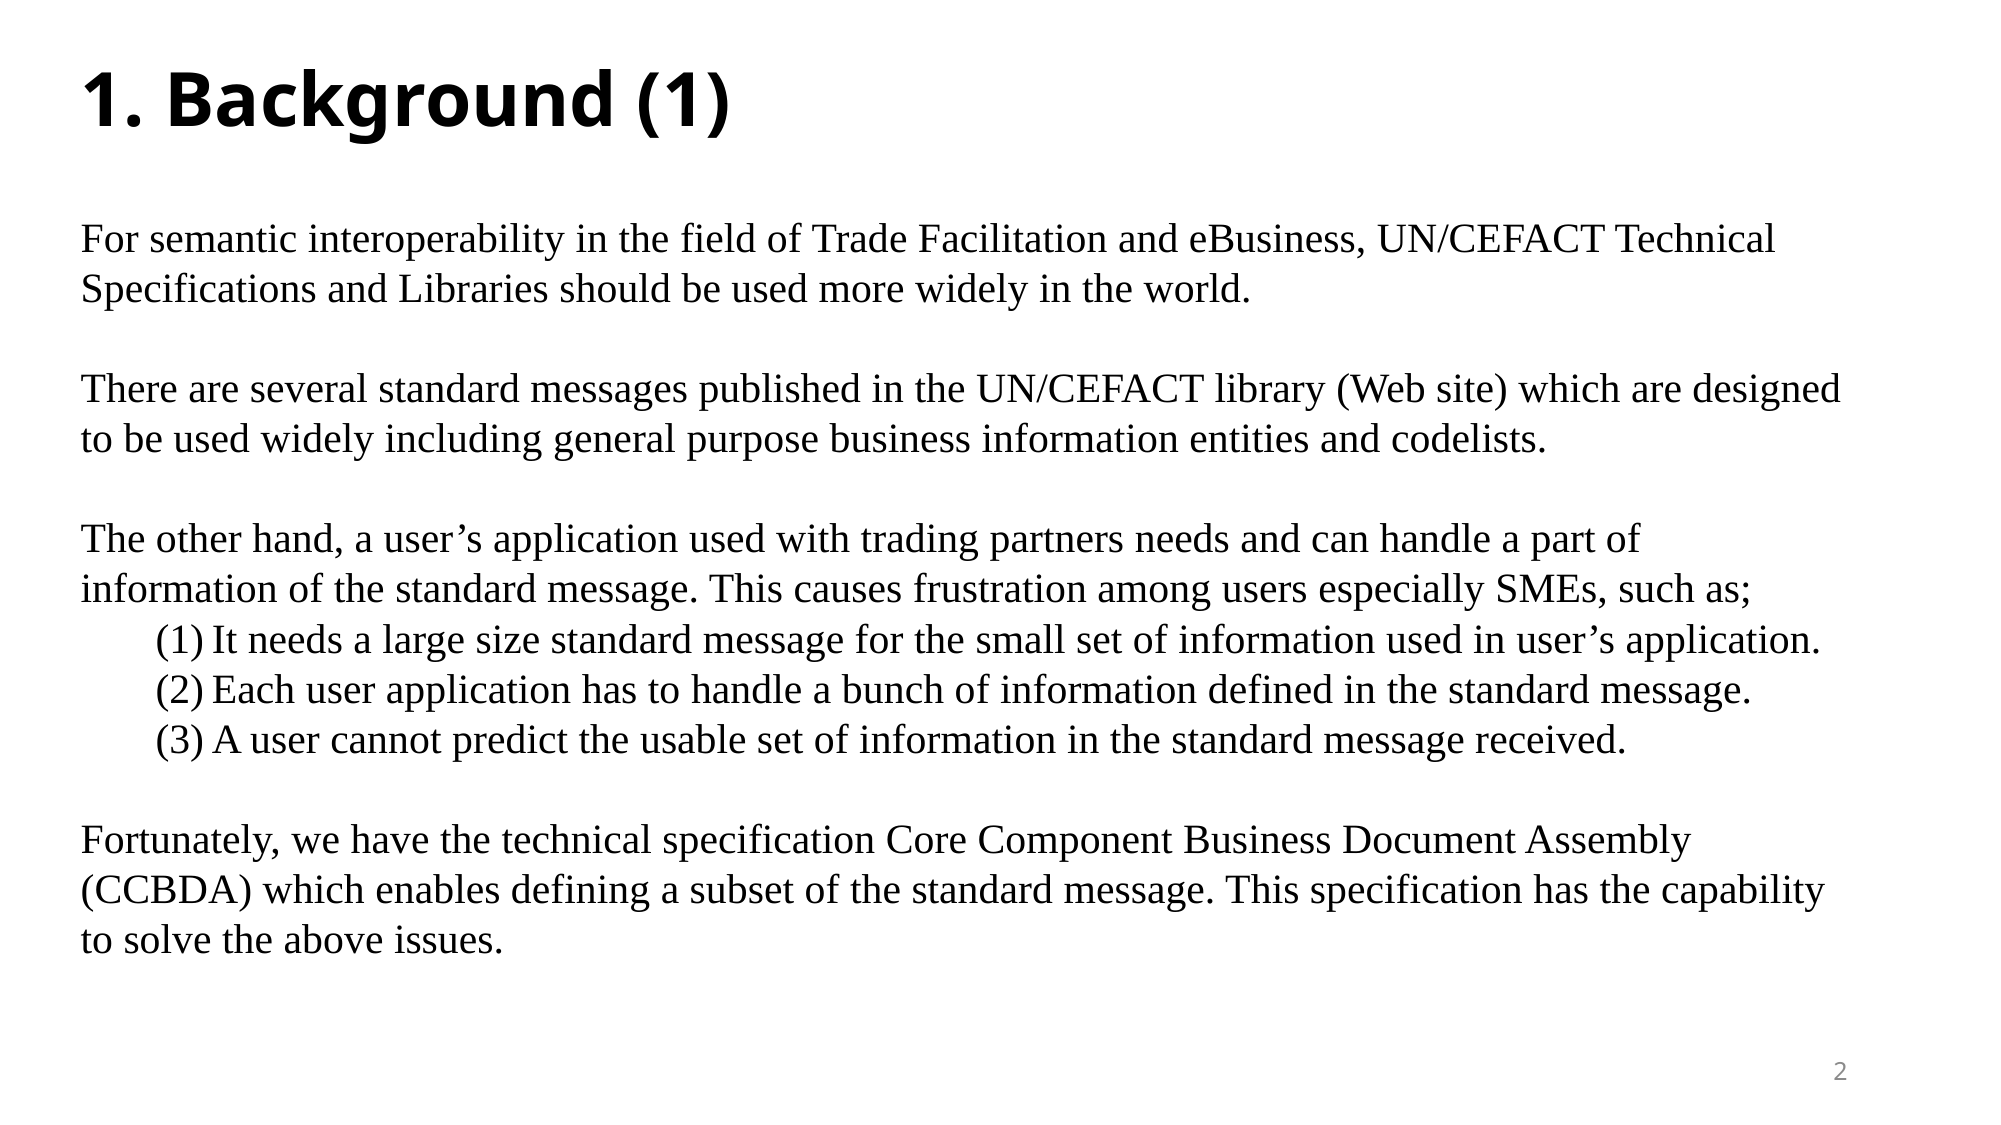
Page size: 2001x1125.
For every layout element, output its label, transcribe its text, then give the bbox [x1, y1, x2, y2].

text_box 1. Background (1) [65, 43, 1180, 149]
slide_number 2 [1412, 1042, 1863, 1103]
text_box For semantic interoperability in the field of Trade Facilitation and eBusiness, UN/CEFACT Technical Specifications and Libraries should be used more widely in the world. There are several standard messages published in the UN/CEFACT library (Web site) which are designed to be used widely including general purpose business information entities and codelists. The other hand, a user’s application used with trading partners needs and can handle a part of information of the standard message. This causes frustration among users especially SMEs, such as; It needs a large size standard message for the small set of information used in user’s application. Each user application has to handle a bunch of information defined in the standard message. A user cannot predict the usable set of information in the standard message received. Fortunately, we have the technical specification Core Component Business Document Assembly (CCBDA) which enables defining a subset of the standard message. This specification has the capability to solve the above issues. [65, 203, 1858, 969]
